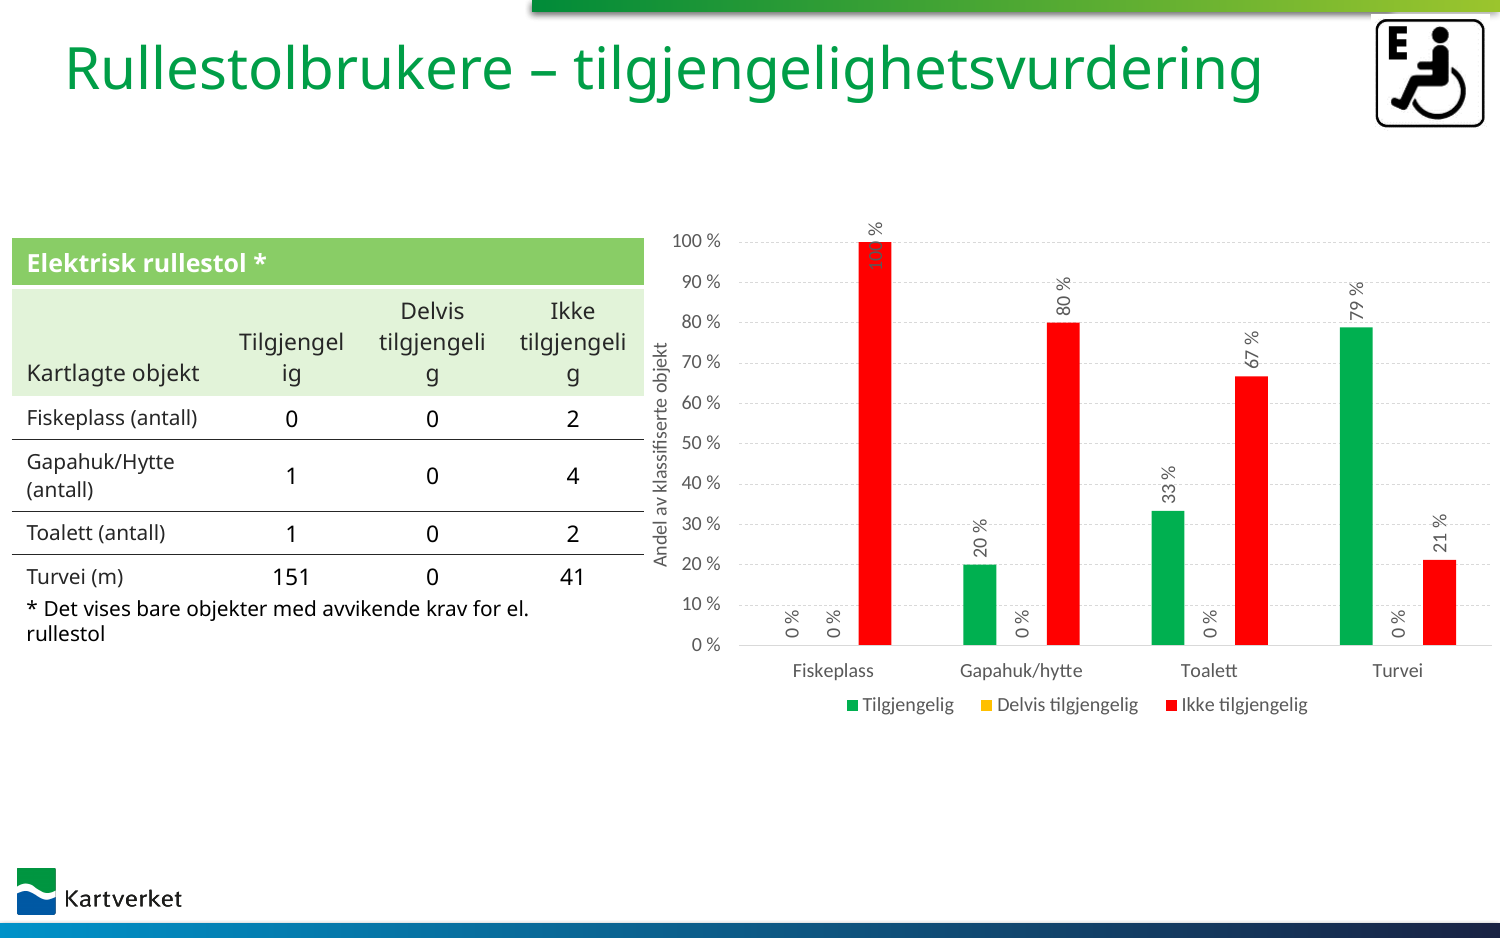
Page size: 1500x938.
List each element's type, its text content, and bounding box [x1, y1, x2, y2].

table_cell 2 [503, 396, 638, 439]
table_cell 0 [362, 440, 503, 511]
table_cell 4 [503, 440, 638, 511]
picture [643, 218, 1500, 728]
table_cell Toalett (antall) [12, 512, 222, 554]
table_cell Delvis tilgjengelig [362, 289, 503, 396]
table_cell 0 [222, 396, 362, 439]
table_cell 41 [503, 555, 638, 598]
text_box Rullestolbrukere – tilgjengelighetsvurdering [49, 12, 1372, 109]
table_cell Turvei (m) [12, 555, 222, 588]
table_cell 0 [362, 396, 503, 439]
table_cell Tilgjengelig [222, 289, 362, 396]
text_box * Det vises bare objekter med avvikende krav for el. rullestol [11, 588, 597, 653]
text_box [1371, 13, 1491, 133]
table_header Elektrisk rullestol * [12, 238, 638, 285]
table_cell Gapahuk/Hytte (antall) [12, 440, 222, 511]
table_cell Fiskeplass (antall) [12, 396, 222, 439]
table_cell 0 [362, 555, 503, 588]
table_cell 151 [222, 555, 362, 588]
table_cell 2 [503, 512, 638, 554]
table_cell 1 [222, 440, 362, 511]
table_cell Kartlagte objekt [12, 289, 222, 396]
table_cell Ikke tilgjengelig [503, 289, 638, 396]
table_cell 0 [362, 512, 503, 554]
table_cell 1 [222, 512, 362, 554]
